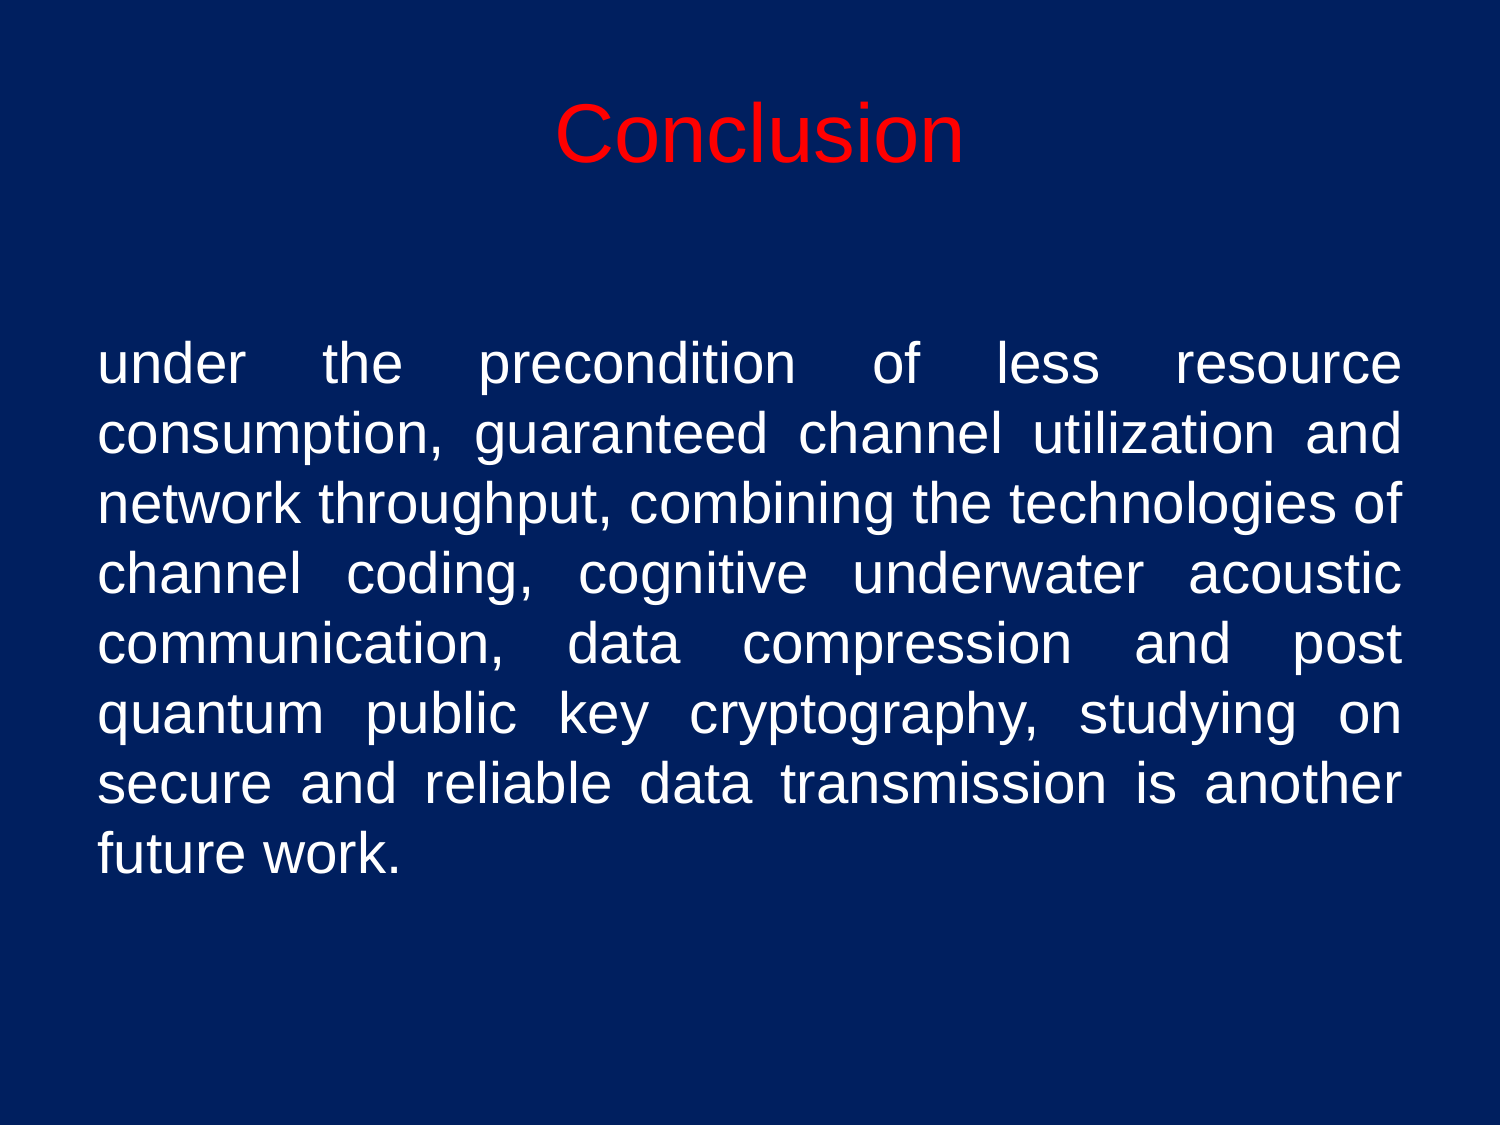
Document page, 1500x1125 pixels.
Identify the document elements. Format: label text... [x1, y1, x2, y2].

title Conclusion [44, 53, 1456, 181]
text_box under the precondition of less resource consumption, guaranteed channel utilization and network throughput, combining the technologies of channel coding, cognitive underwater acoustic communication, data compression and post quantum public key cryptography, studying on secure and reliable data transmission is another future work. [95, 324, 1405, 885]
